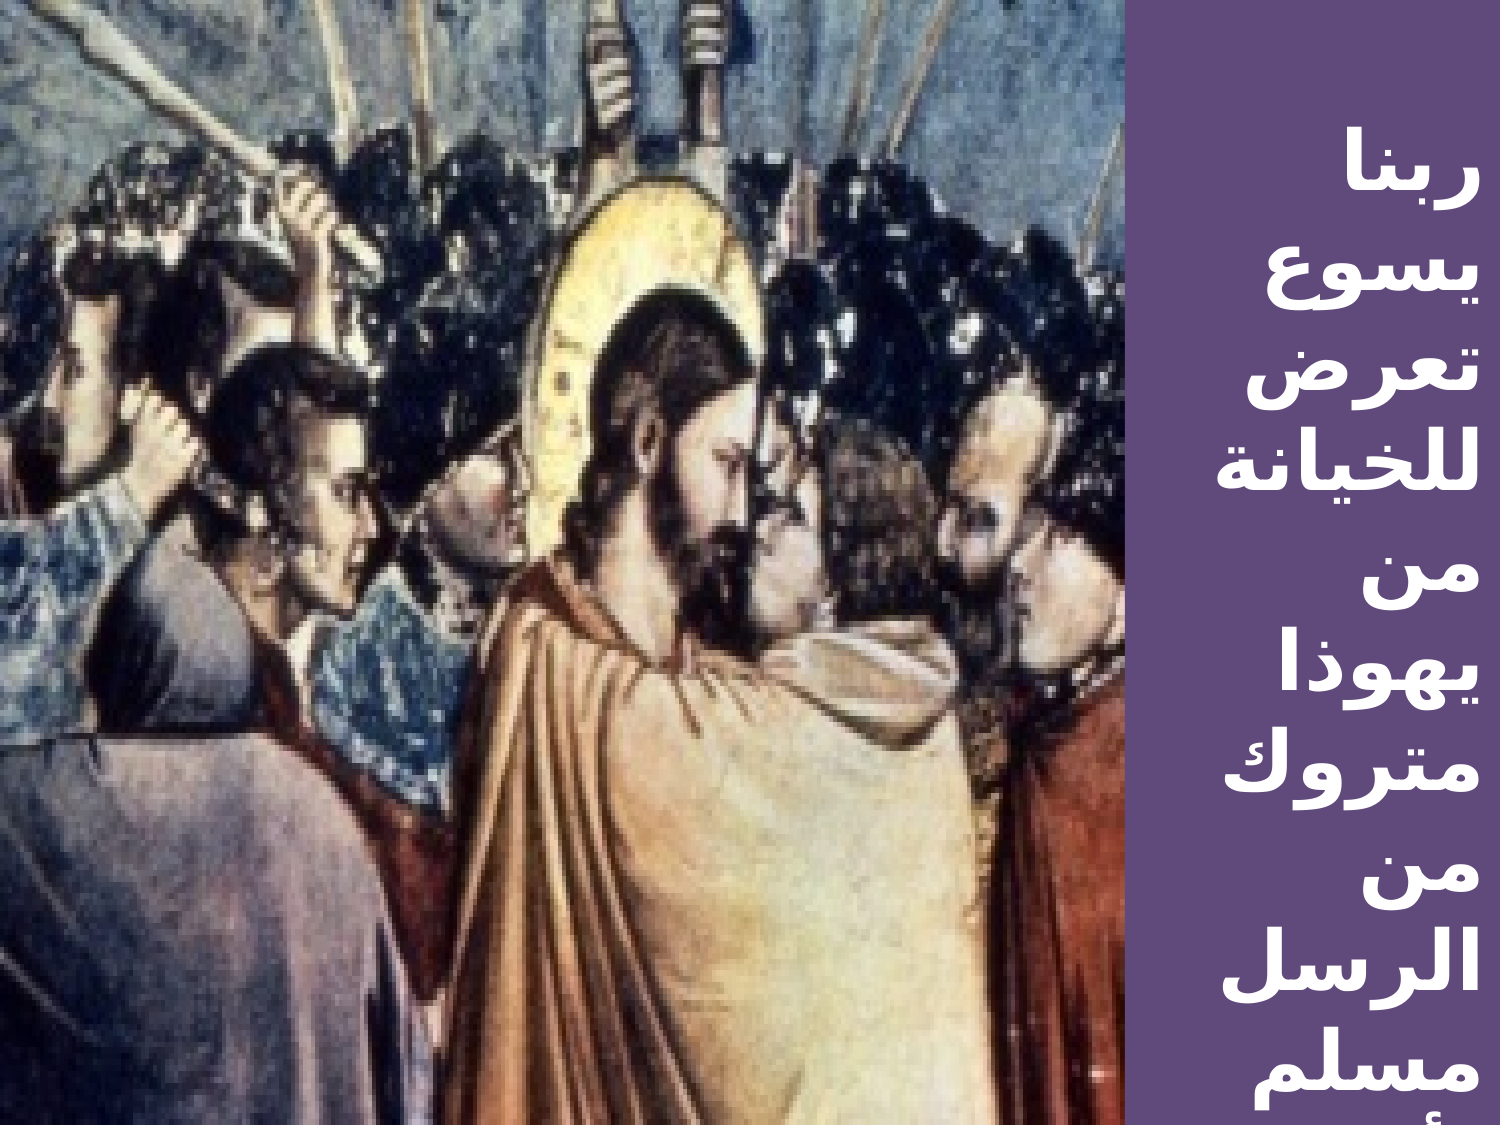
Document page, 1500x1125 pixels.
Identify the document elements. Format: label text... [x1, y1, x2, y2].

text_box ربنا يسوع تعرض للخيانة من يهوذا متروك من الرسل مسلم لأيدي الخطأة أنت صديق البشرية . [1126, 0, 1500, 1125]
picture [0, 0, 1126, 1125]
